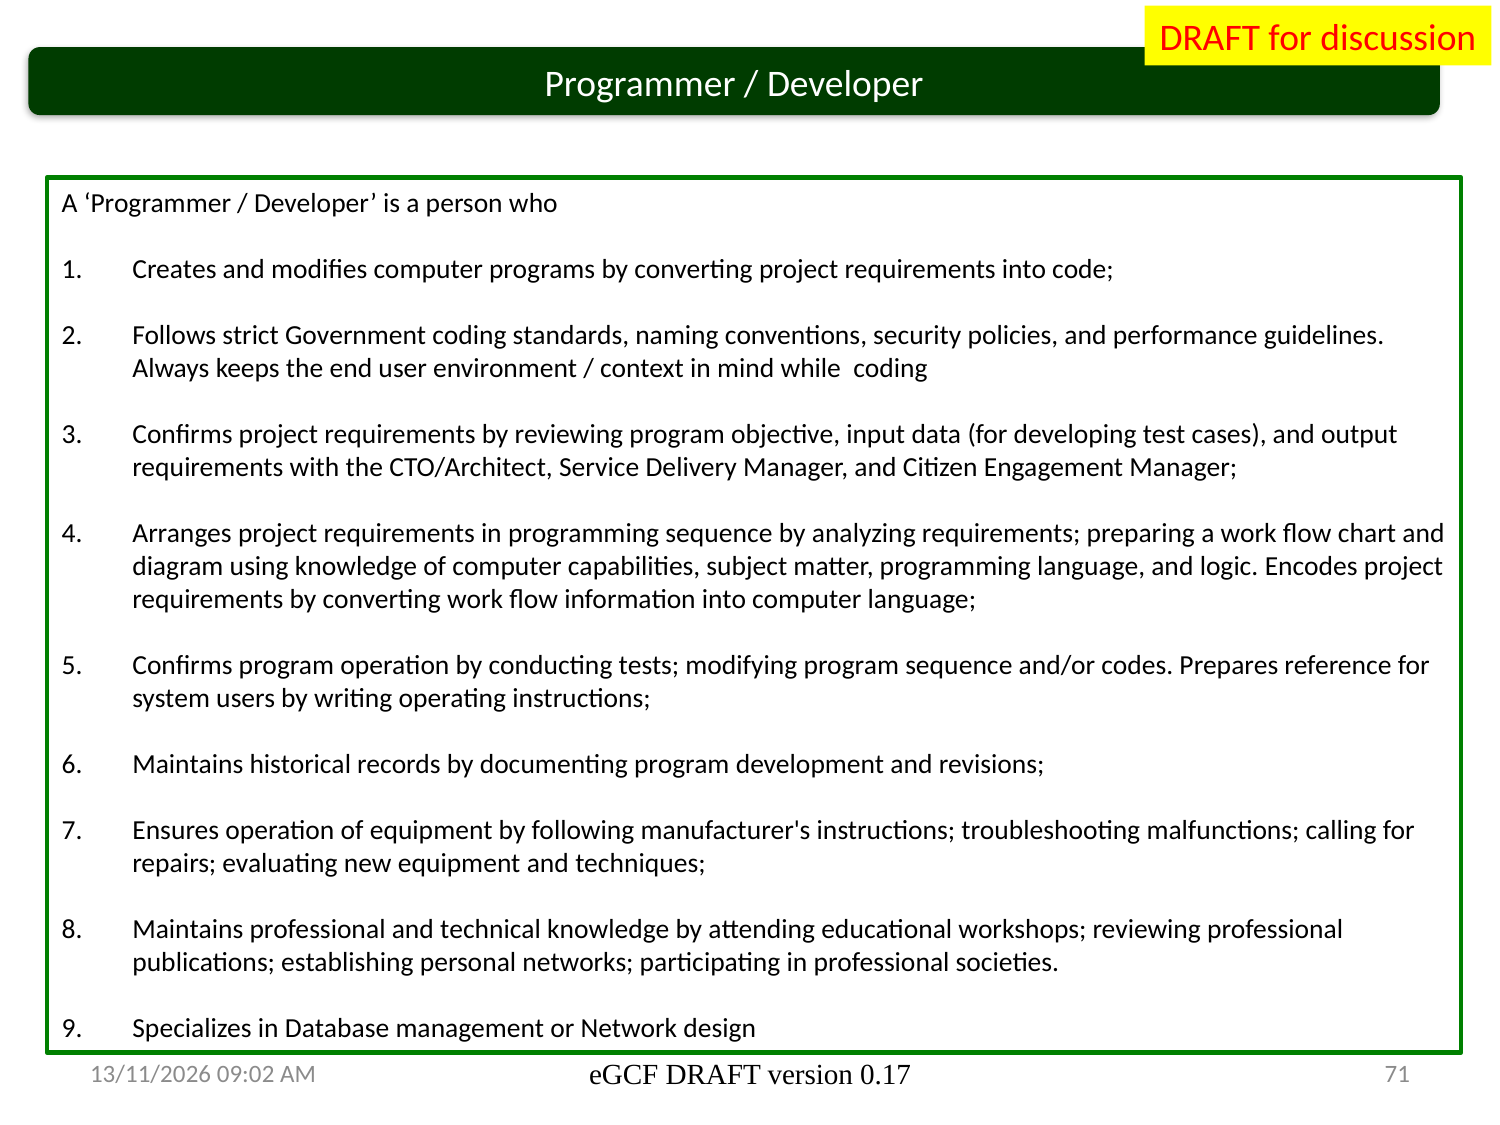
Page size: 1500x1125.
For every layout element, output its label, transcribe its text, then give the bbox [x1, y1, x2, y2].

text_box A ‘Programmer / Developer’ is a person who Creates and modifies computer programs by converting project requirements into code; Follows strict Government coding standards, naming conventions, security policies, and performance guidelines. Always keeps the end user environment / context in mind while coding Confirms project requirements by reviewing program objective, input data (for developing test cases), and output requirements with the CTO/Architect, Service Delivery Manager, and Citizen Engagement Manager; Arranges project requirements in programming sequence by analyzing requirements; preparing a work flow chart and diagram using knowledge of computer capabilities, subject matter, programming language, and logic. Encodes project requirements by converting work flow information into computer language; Confirms program operation by conducting tests; modifying program sequence and/or codes. Prepares reference for system users by writing operating instructions; Maintains historical records by documenting program development and revisions; Ensures operation of equipment by following manufacturer's instructions; troubleshooting malfunctions; calling for repairs; evaluating new equipment and techniques; Maintains professional and technical knowledge by attending educational workshops; reviewing professional publications; establishing personal networks; participating in professional societies. Specializes in Database management or Network design [45, 175, 1463, 1055]
text_box Programmer / Developer [27, 46, 1441, 116]
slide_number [75, 1042, 425, 1103]
text_box DRAFT for discussion [1144, 5, 1492, 66]
footer eGCF DRAFT version 0.17 [512, 1042, 988, 1103]
slide_number 71 [1074, 1042, 1425, 1103]
